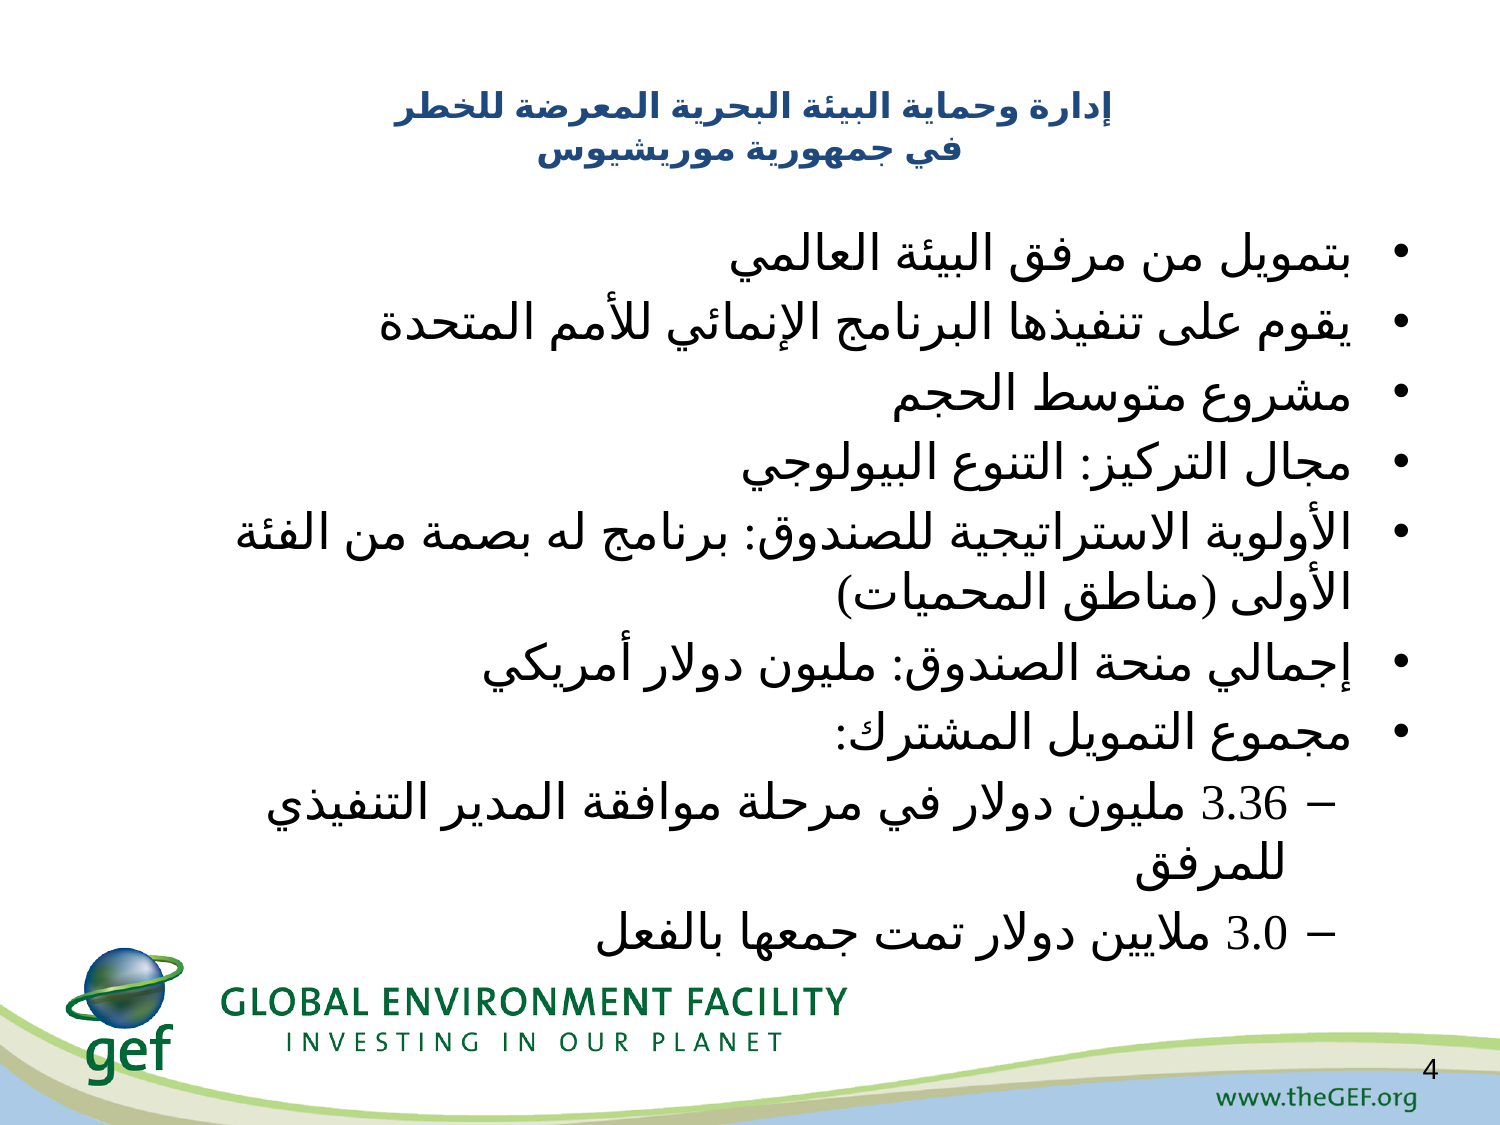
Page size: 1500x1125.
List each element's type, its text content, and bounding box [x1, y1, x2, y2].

list بتمويل من مرفق البيئة العالمي يقوم على تنفيذها البرنامج الإنمائي للأمم المتحدة مشروع متوسط الحجم مجال التركيز: التنوع البيولوجي الأولوية الاستراتيجية للصندوق: برنامج له بصمة من الفئة الأولى (مناطق المحميات) إجمالي منحة الصندوق: مليون دولار أمريكي مجموع التمويل المشترك: 3.36 مليون دولار في مرحلة موافقة المدير التنفيذي للمرفق 3.0 ملايين دولار تمت جمعها بالفعل [149, 212, 1426, 926]
title إدارة وحماية البيئة البحرية المعرضة للخطر في جمهورية موريشيوس [74, 74, 1426, 226]
slide_number 4 [1407, 1042, 1500, 1103]
picture [0, 920, 1500, 1125]
